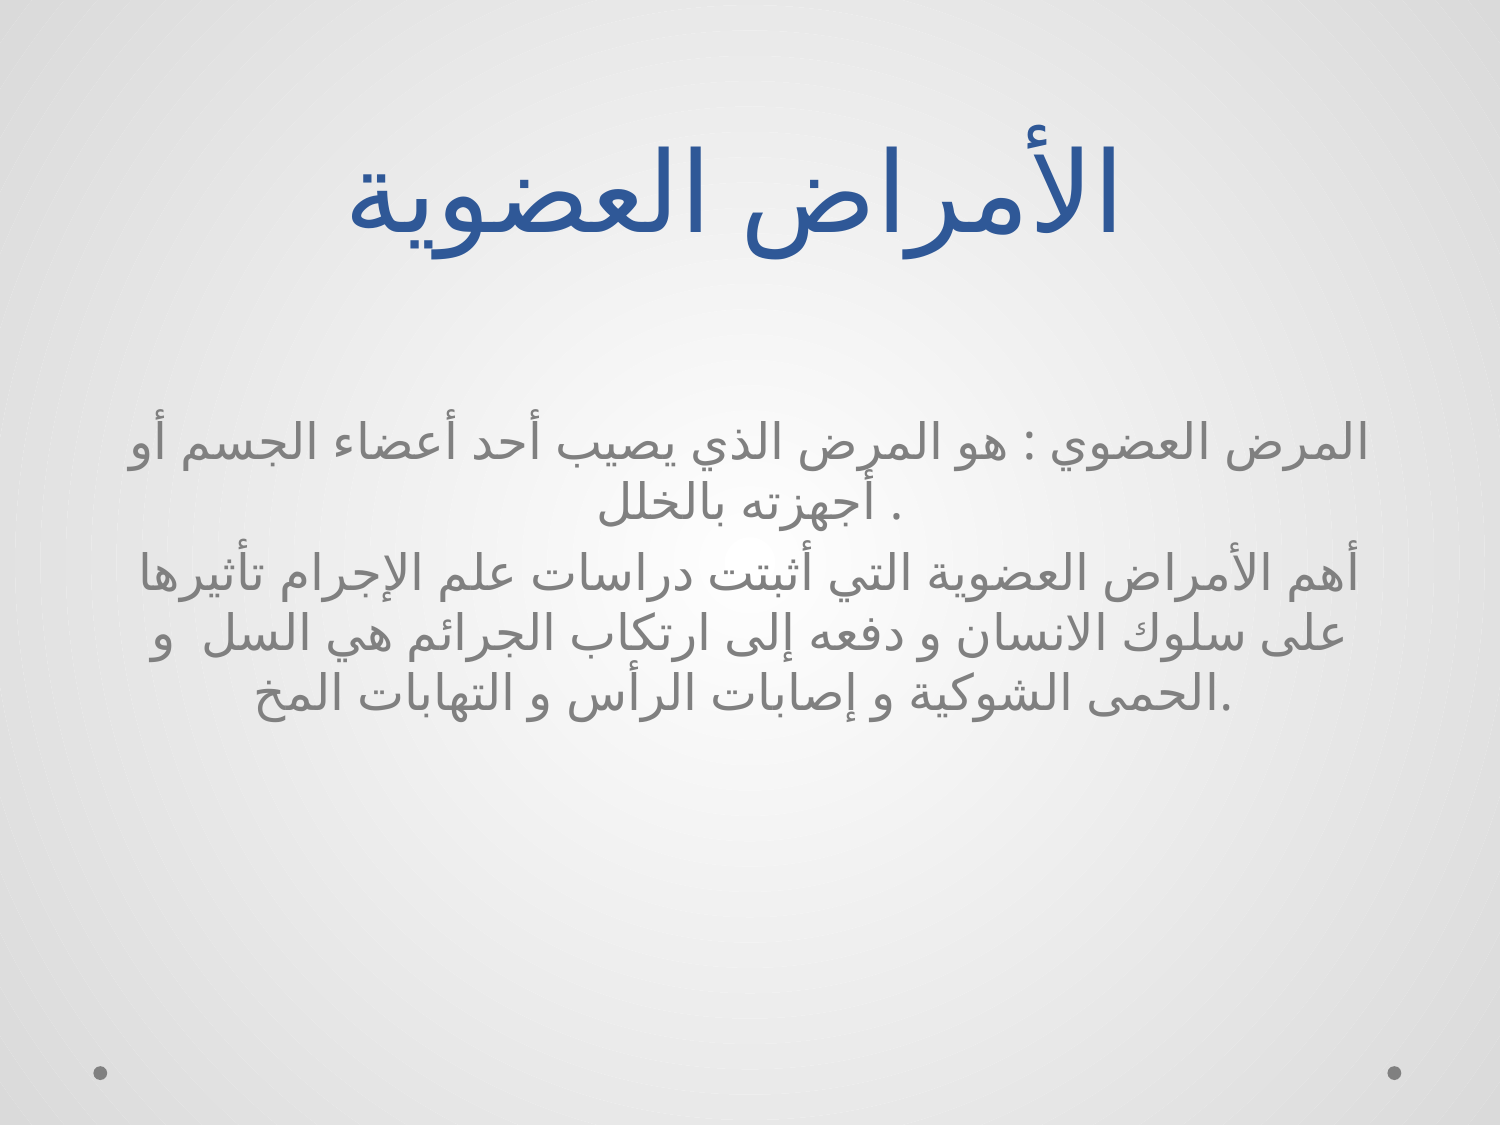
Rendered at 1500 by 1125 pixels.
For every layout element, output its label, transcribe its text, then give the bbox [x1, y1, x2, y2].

list المرض العضوي : هو المرض الذي يصيب أحد أعضاء الجسم أو أجهزته بالخلل . أهم الأمراض العضوية التي أثبتت دراسات علم الإجرام تأثيرها على سلوك الانسان و دفعه إلى ارتكاب الجرائم هي السل و الحمى الشوكية و إصابات الرأس و التهابات المخ. [75, 262, 1425, 1005]
title الأمراض العضوية [75, 0, 1425, 262]
